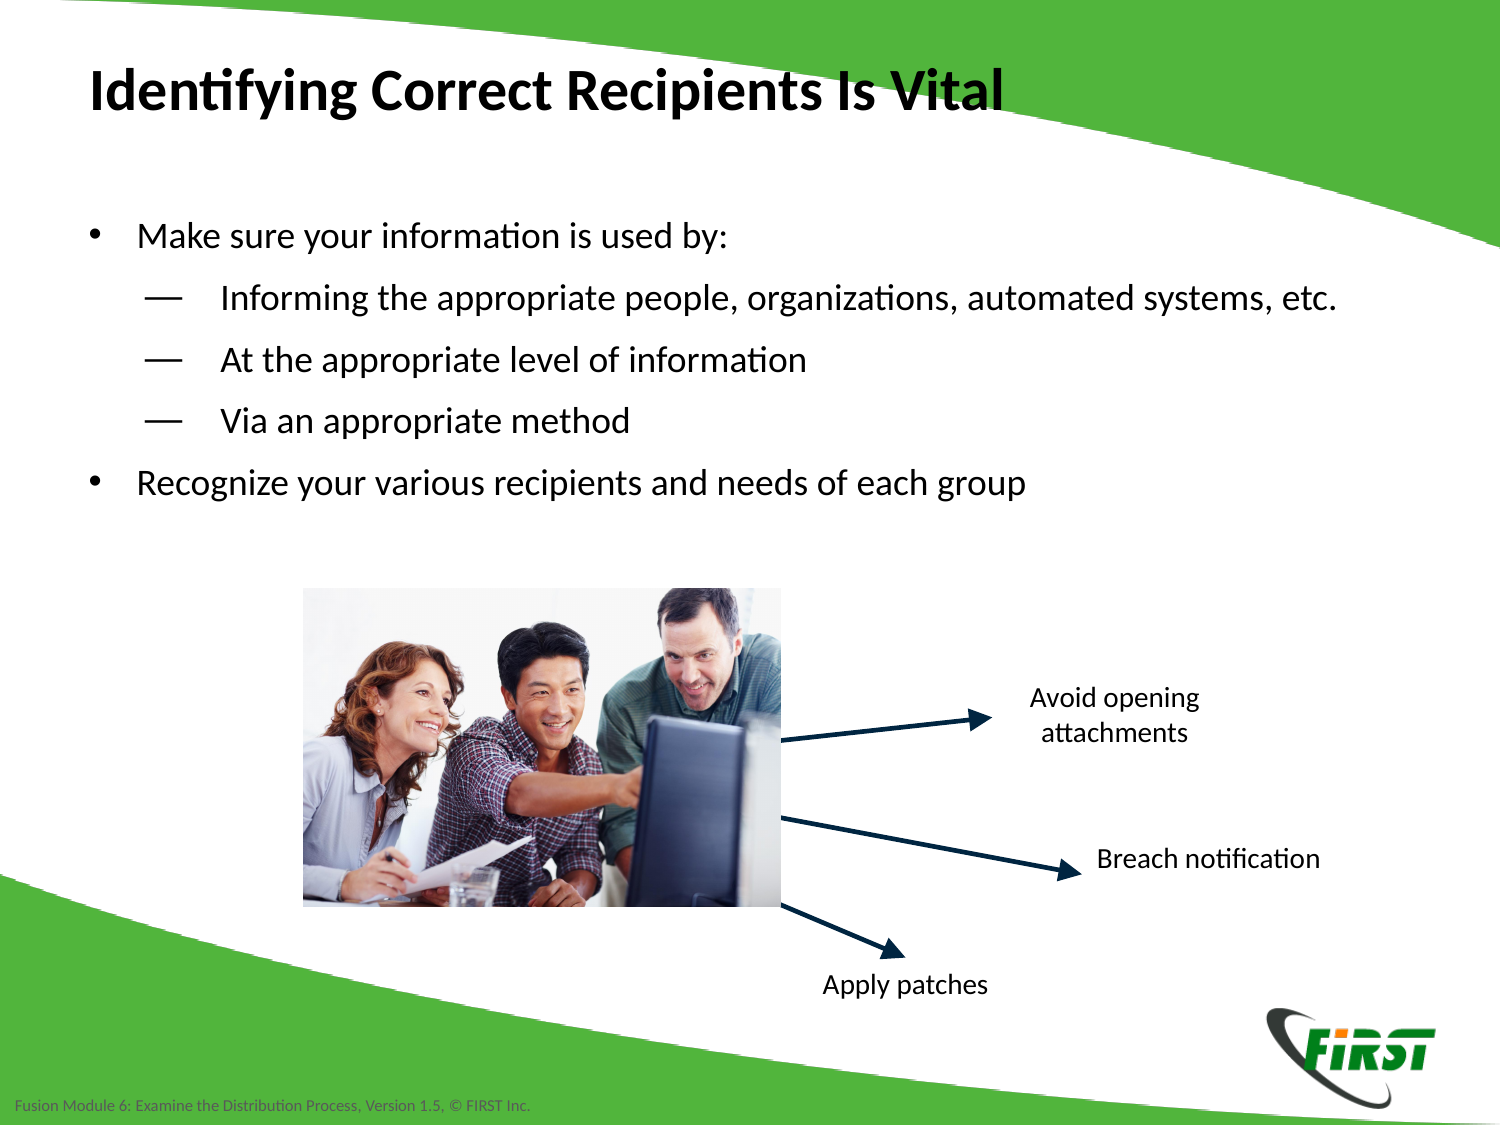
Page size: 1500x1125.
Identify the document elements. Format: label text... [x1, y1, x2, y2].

text_box [786, 818, 1082, 881]
text_box Make sure your information is used by: Informing the appropriate people, organizations, automated systems, etc. At the appropriate level of information Via an appropriate method Recognize your various recipients and needs of each group [73, 197, 1429, 904]
text_box [785, 906, 906, 960]
text_box Apply patches [790, 957, 1021, 1008]
picture [0, 0, 1500, 1125]
text_box Breach notification [1082, 831, 1370, 918]
text_box [786, 709, 993, 741]
text_box Avoid opening attachments [992, 671, 1238, 757]
text_box Identifying Correct Recipients Is Vital [75, 57, 1425, 125]
